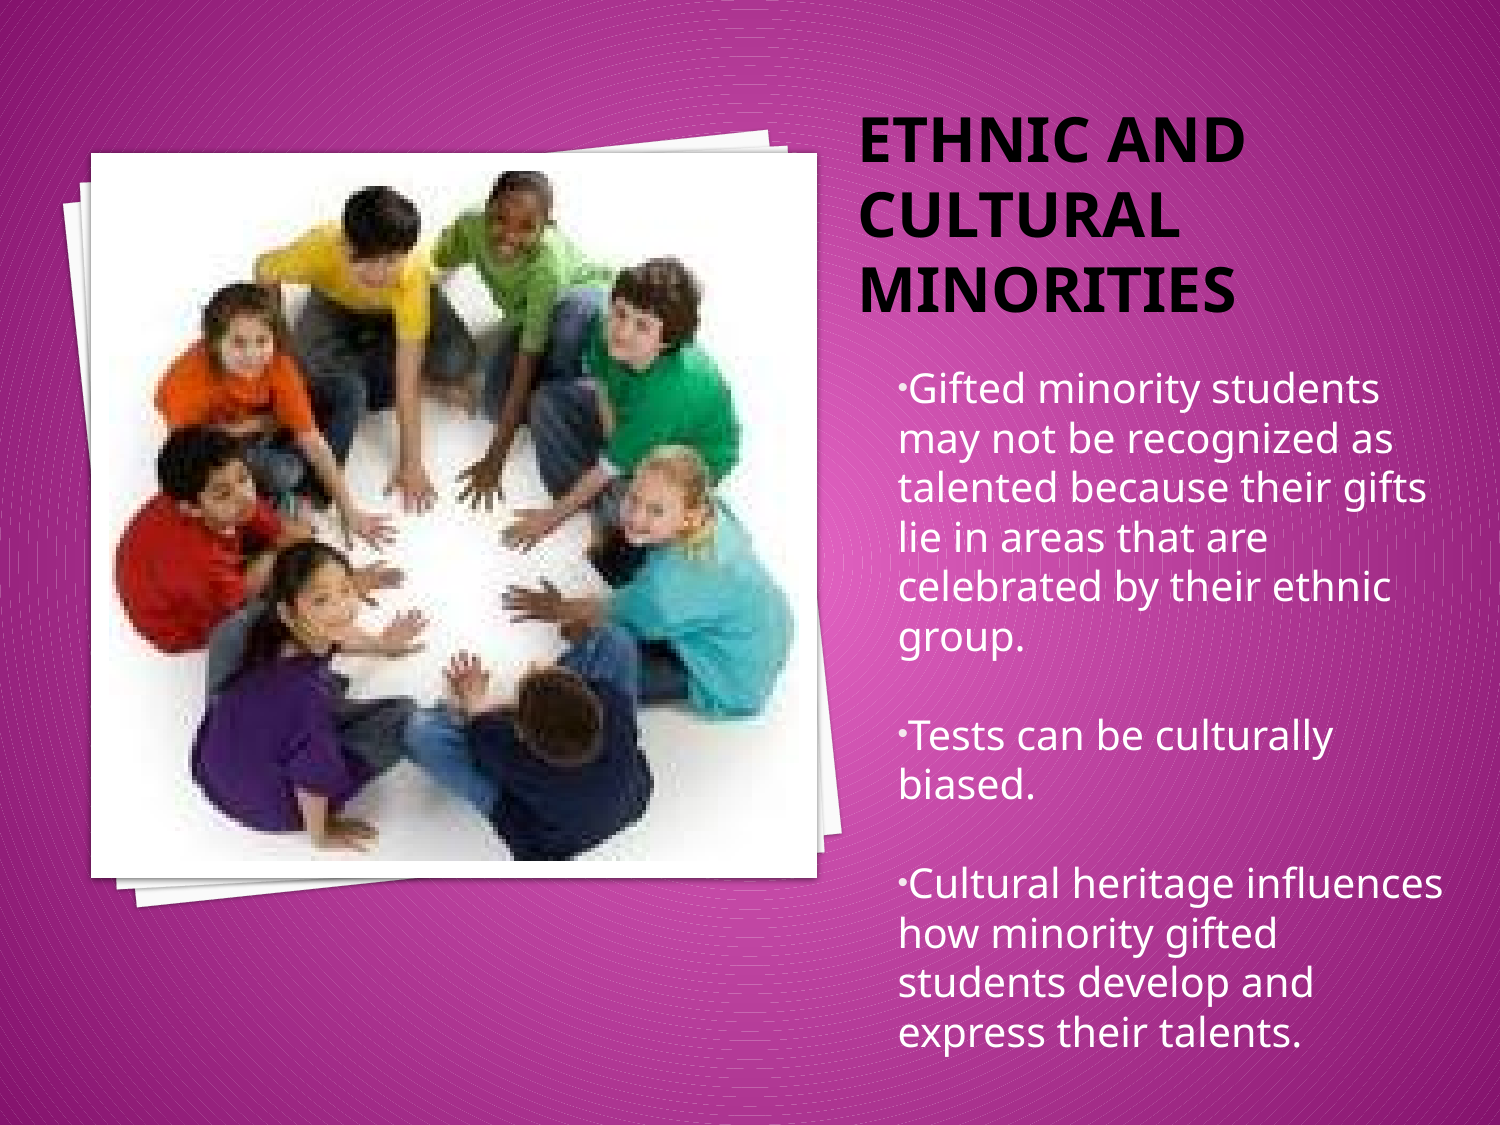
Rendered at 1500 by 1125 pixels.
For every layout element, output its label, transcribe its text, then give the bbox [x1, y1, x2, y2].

list Gifted minority students may not be recognized as talented because their gifts lie in areas that are celebrated by their ethnic group. Tests can be culturally biased. Cultural heritage influences how minority gifted students develop and express their talents. [884, 362, 1447, 1063]
title Ethnic and Cultural Minorities [849, 62, 1463, 325]
picture [108, 170, 800, 862]
